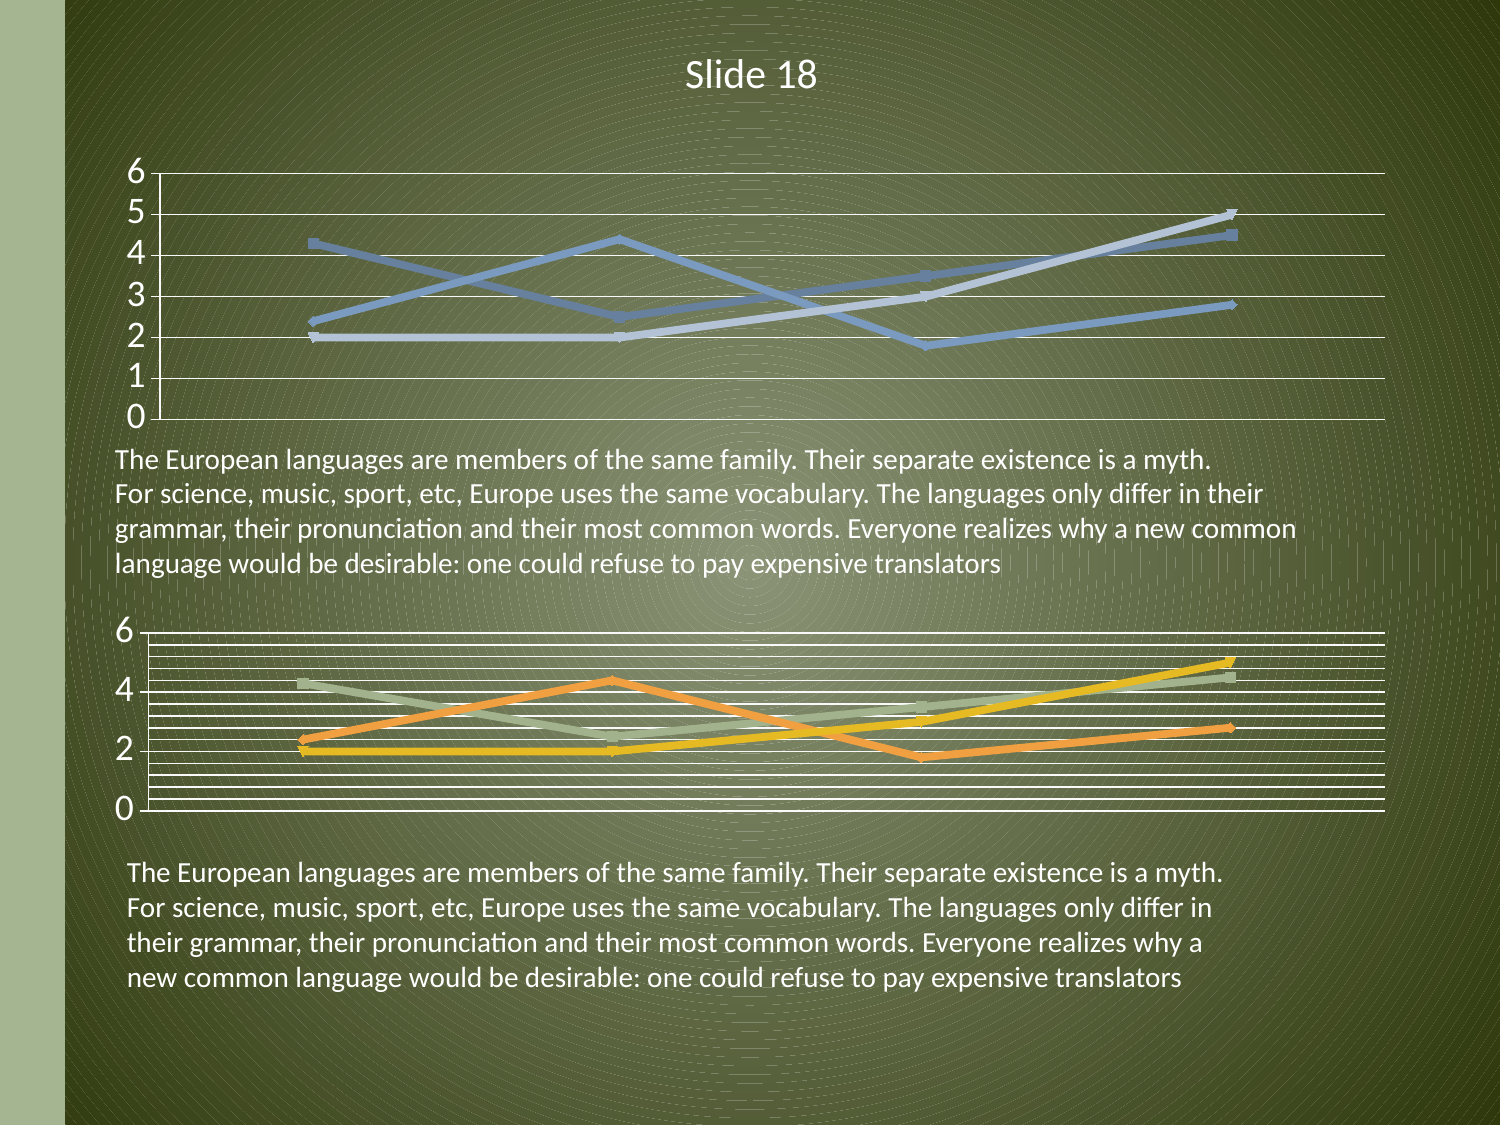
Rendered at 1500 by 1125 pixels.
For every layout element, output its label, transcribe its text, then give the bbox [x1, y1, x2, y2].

title Slide 18 [76, 30, 1427, 114]
chart [88, 609, 1412, 835]
text_box The European languages are members of the same family. Their separate existence is a myth. For science, music, sport, etc, Europe uses the same vocabulary. The languages only differ in their grammar, their pronunciation and their most common words. Everyone realizes why a new common language would be desirable: one could refuse to pay expensive translators [112, 845, 1270, 1046]
text_box The European languages are members of the same family. Their separate existence is a myth. For science, music, sport, etc, Europe uses the same vocabulary. The languages only differ in their grammar, their pronunciation and their most common words. Everyone realizes why a new common language would be desirable: one could refuse to pay expensive translators [100, 453, 1376, 608]
chart [100, 148, 1412, 445]
